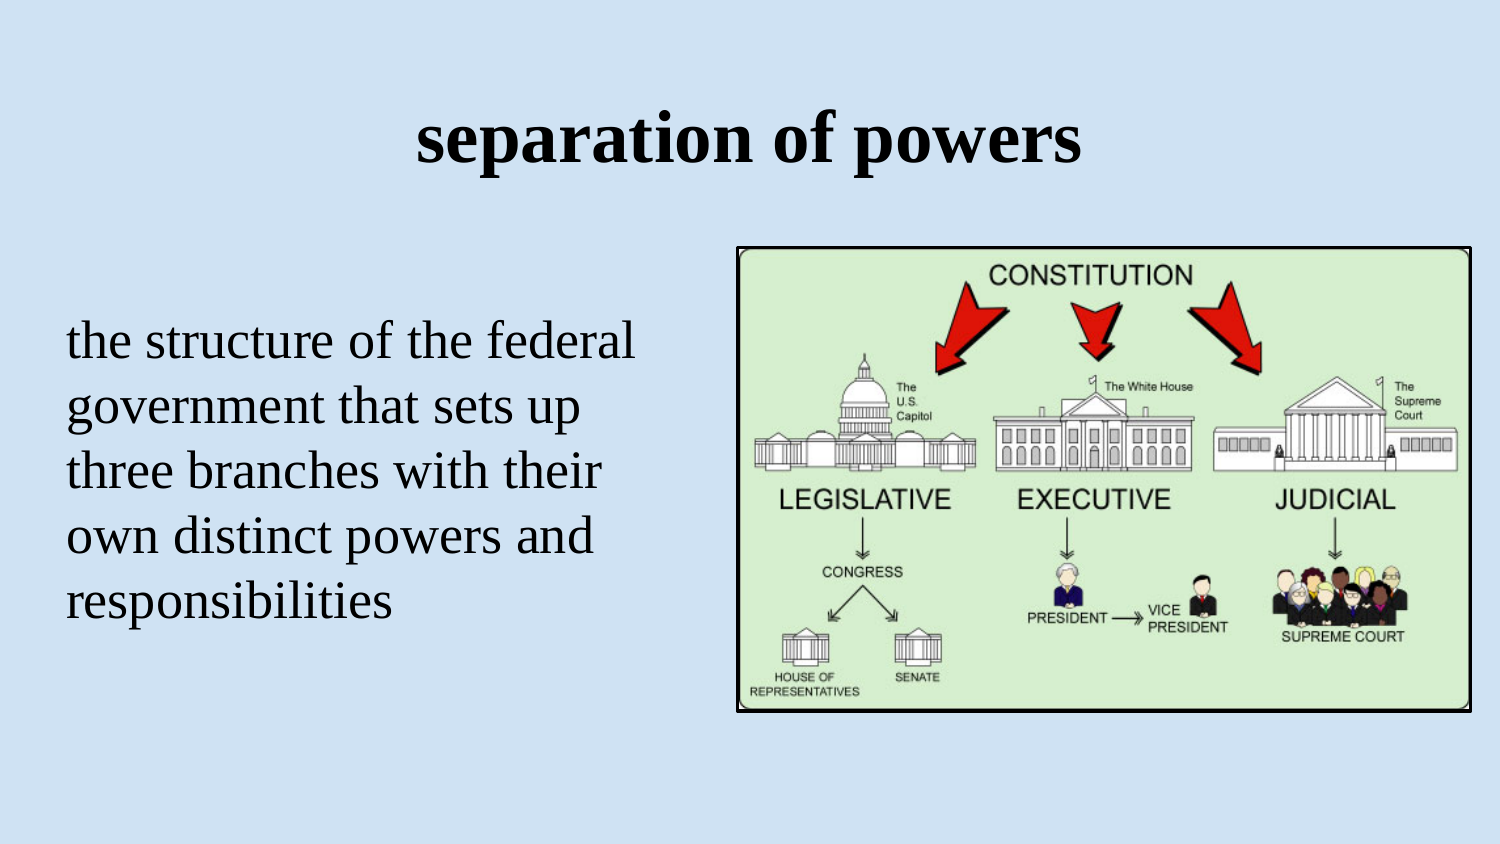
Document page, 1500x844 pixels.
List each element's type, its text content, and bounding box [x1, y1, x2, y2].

picture [738, 248, 1470, 710]
title separation of powers [51, 72, 1449, 167]
list the structure of the federal government that sets up three branches with their own distinct powers and responsibilities [51, 288, 708, 670]
